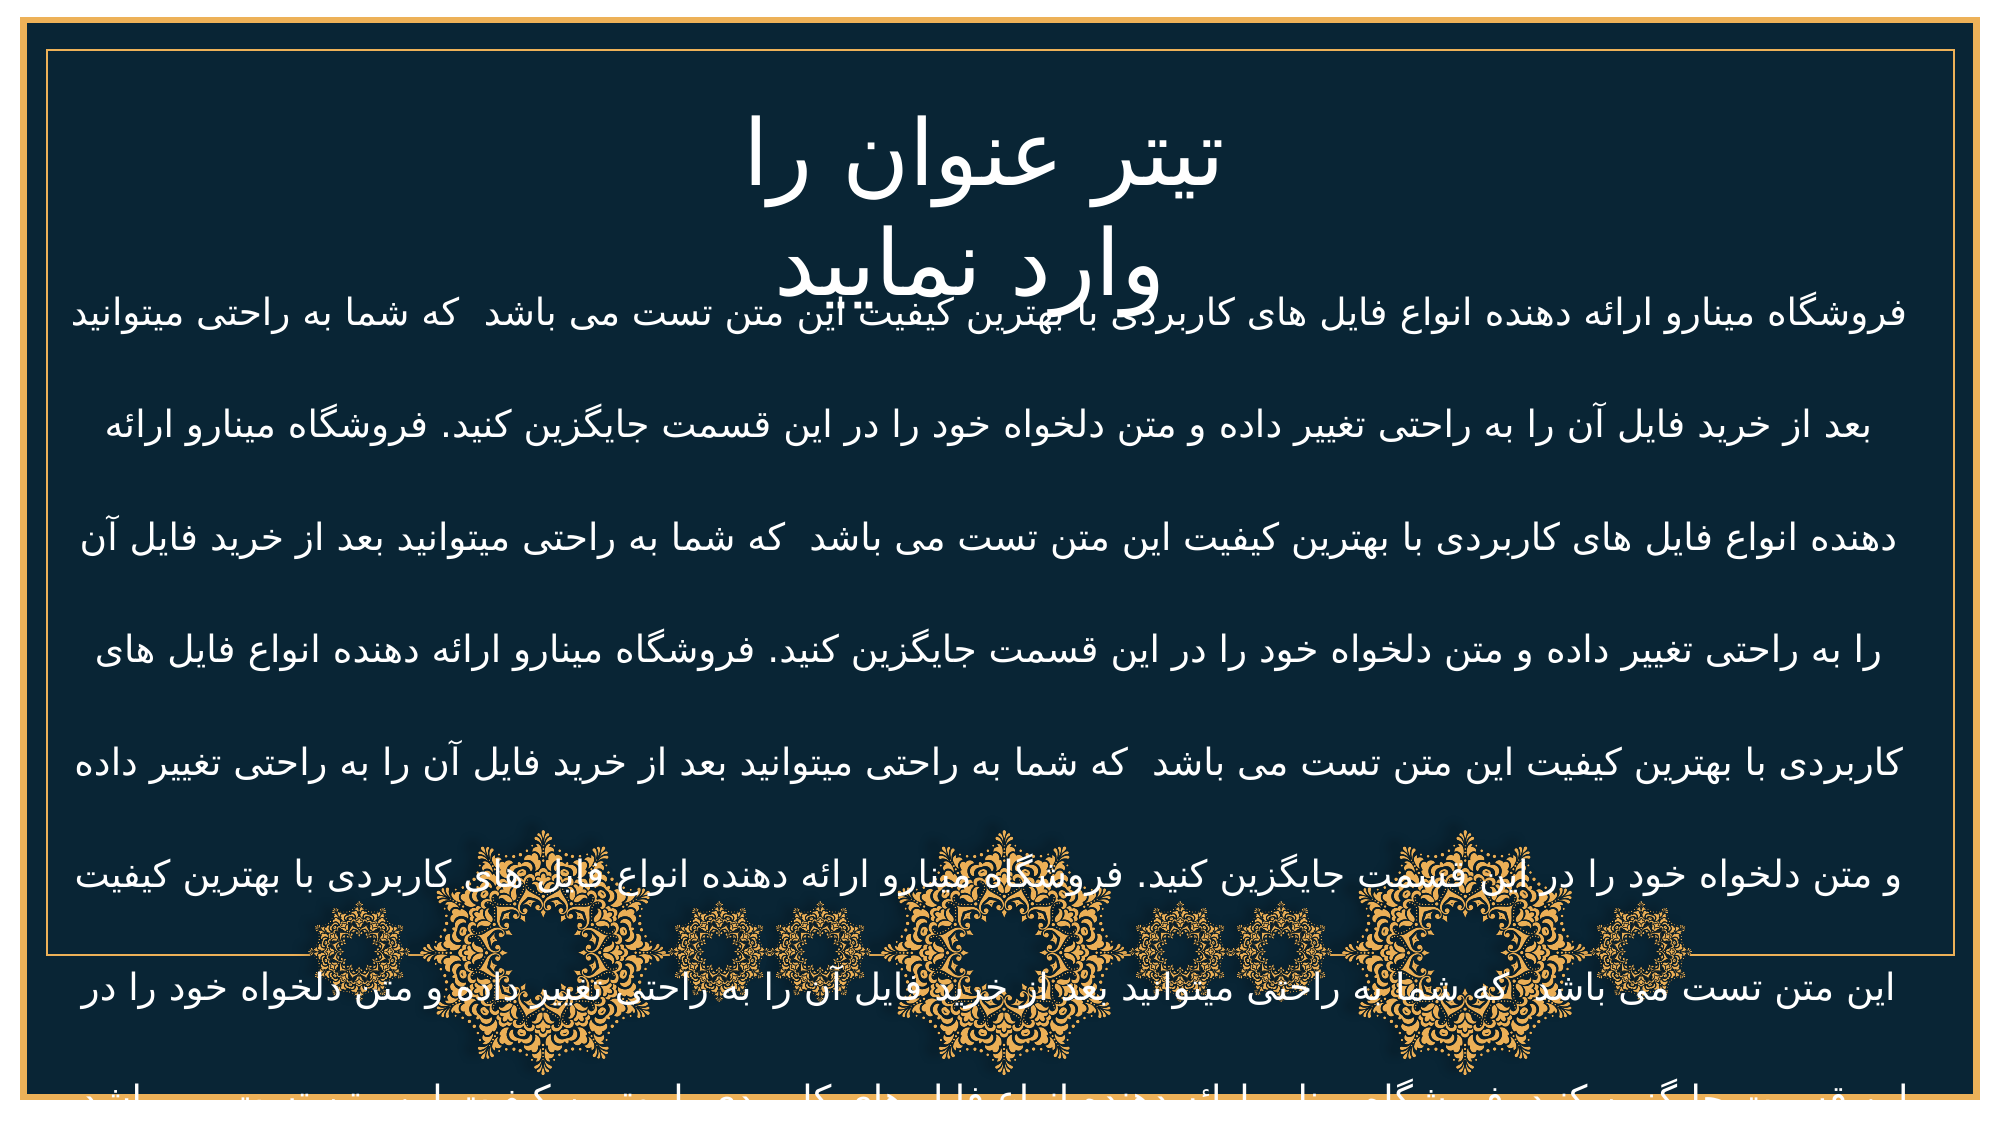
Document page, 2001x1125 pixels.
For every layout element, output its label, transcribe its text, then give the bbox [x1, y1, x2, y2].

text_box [46, 49, 1955, 1075]
text_box فروشگاه مینارو ارائه دهنده انواع فایل های کاربردی با بهترین کیفیت این متن تست می باشد که شما به راحتی میتوانید بعد از خرید فایل آن را به راحتی تغییر داده و متن دلخواه خود را در این قسمت جایگزین کنید. فروشگاه مینارو ارائه دهنده انواع فایل های کاربردی با بهترین کیفیت این متن تست می باشد که شما به راحتی میتوانید بعد از خرید فایل آن را به راحتی تغییر داده و متن دلخواه خود را در این قسمت جایگزین کنید. فروشگاه مینارو ارائه دهنده انواع فایل های کاربردی با بهترین کیفیت این متن تست می باشد که شما به راحتی میتوانید بعد از خرید فایل آن را به راحتی تغییر داده و متن دلخواه خود را در این قسمت جایگزین کنید. فروشگاه مینارو ارائه دهنده انواع فایل های کاربردی با بهترین کیفیت این متن تست می باشد که شما به راحتی میتوانید بعد از خرید فایل آن را به راحتی تغییر داده و متن دلخواه خود را در این قسمت جایگزین کنید. فروشگاه مینارو ارائه دهنده انواع فایل های کاربردی با بهترین کیفیت این متن تست می باشد که شما به راحتی میتوانید بعد از خرید فایل آن را به راحتی تغییر داده و متن دلخواه خود را در این قسمت جایگزین کنید. [45, 213, 1934, 1125]
